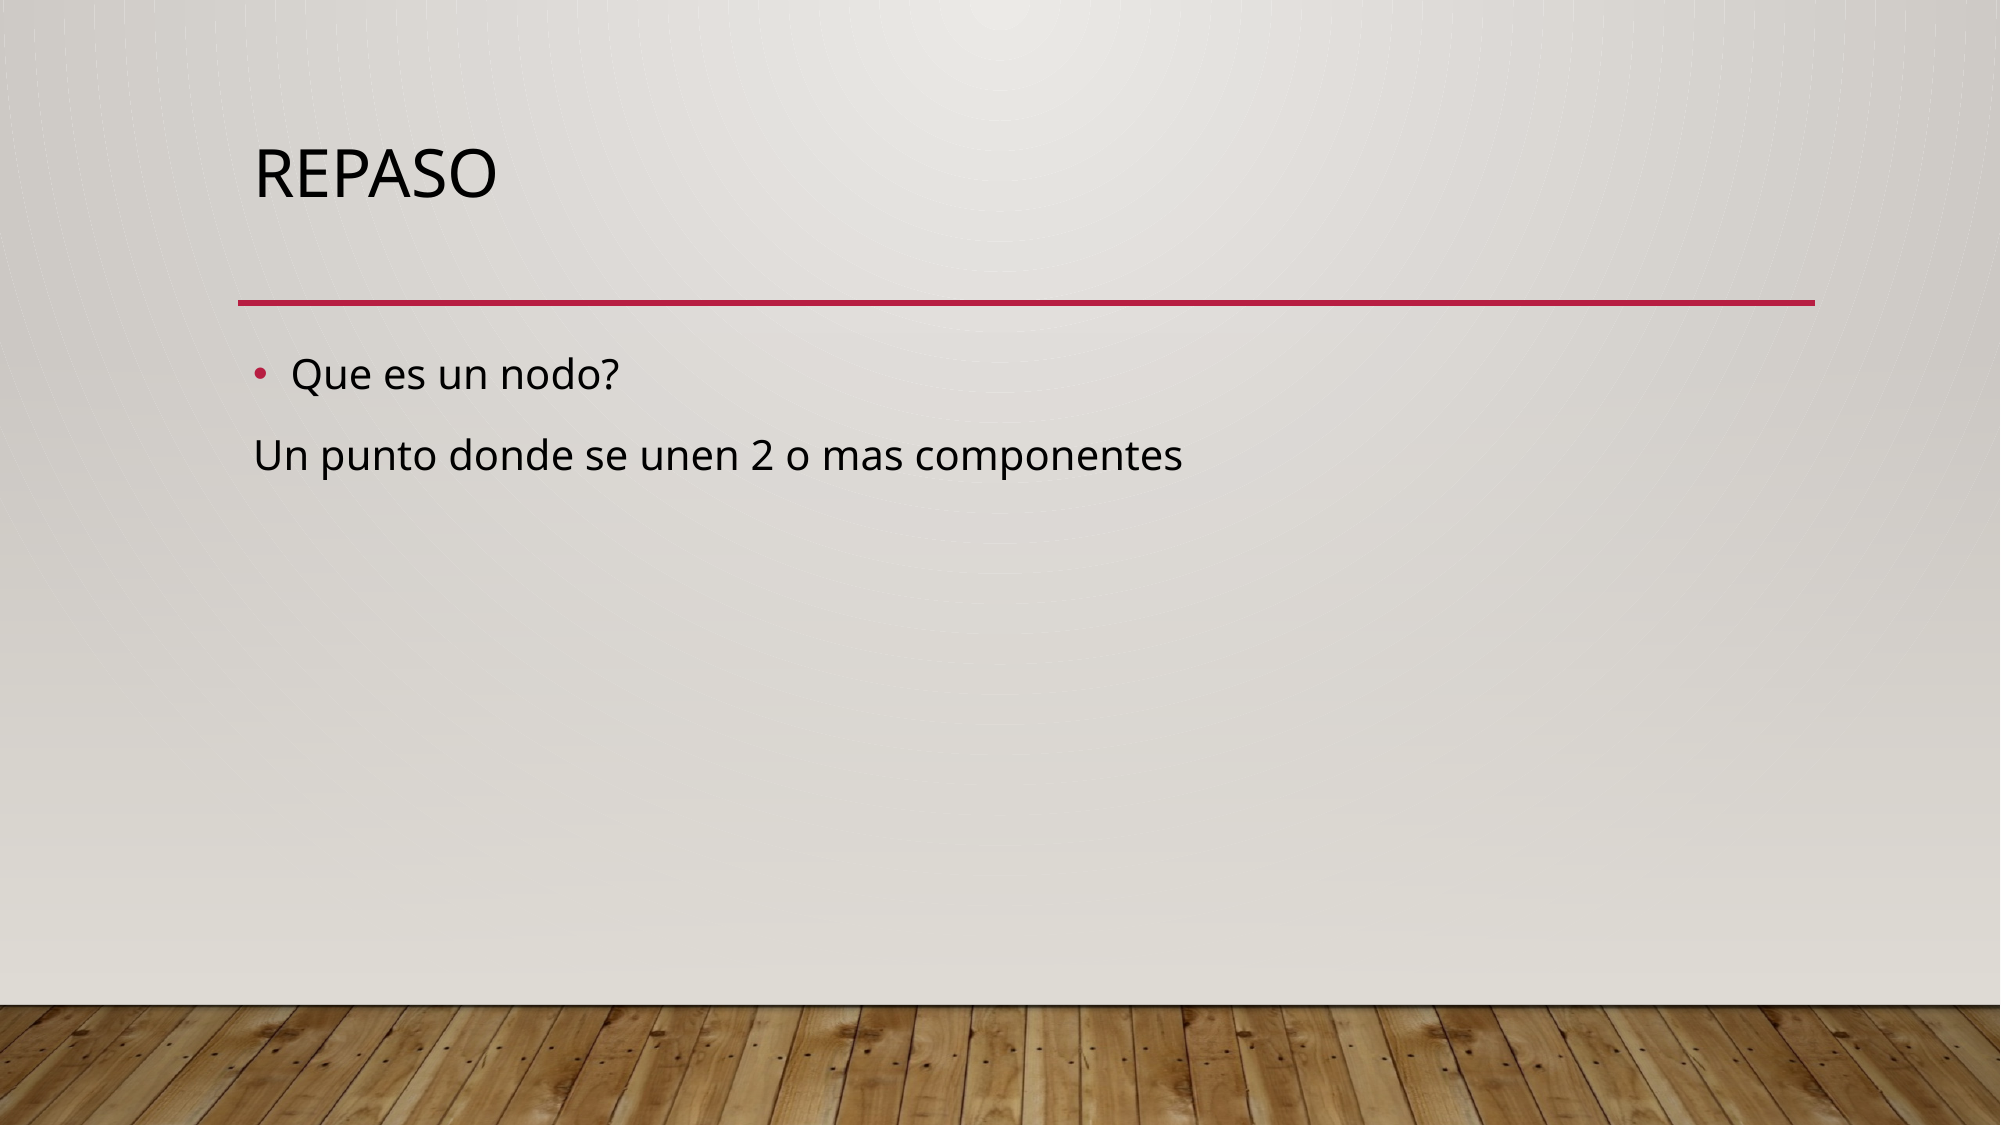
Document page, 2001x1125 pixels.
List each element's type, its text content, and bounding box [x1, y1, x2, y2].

picture [0, 1005, 2000, 1125]
title REPASO [238, 131, 1814, 305]
list Que es un nodo? Un punto donde se unen 2 o mas componentes [238, 330, 1814, 897]
